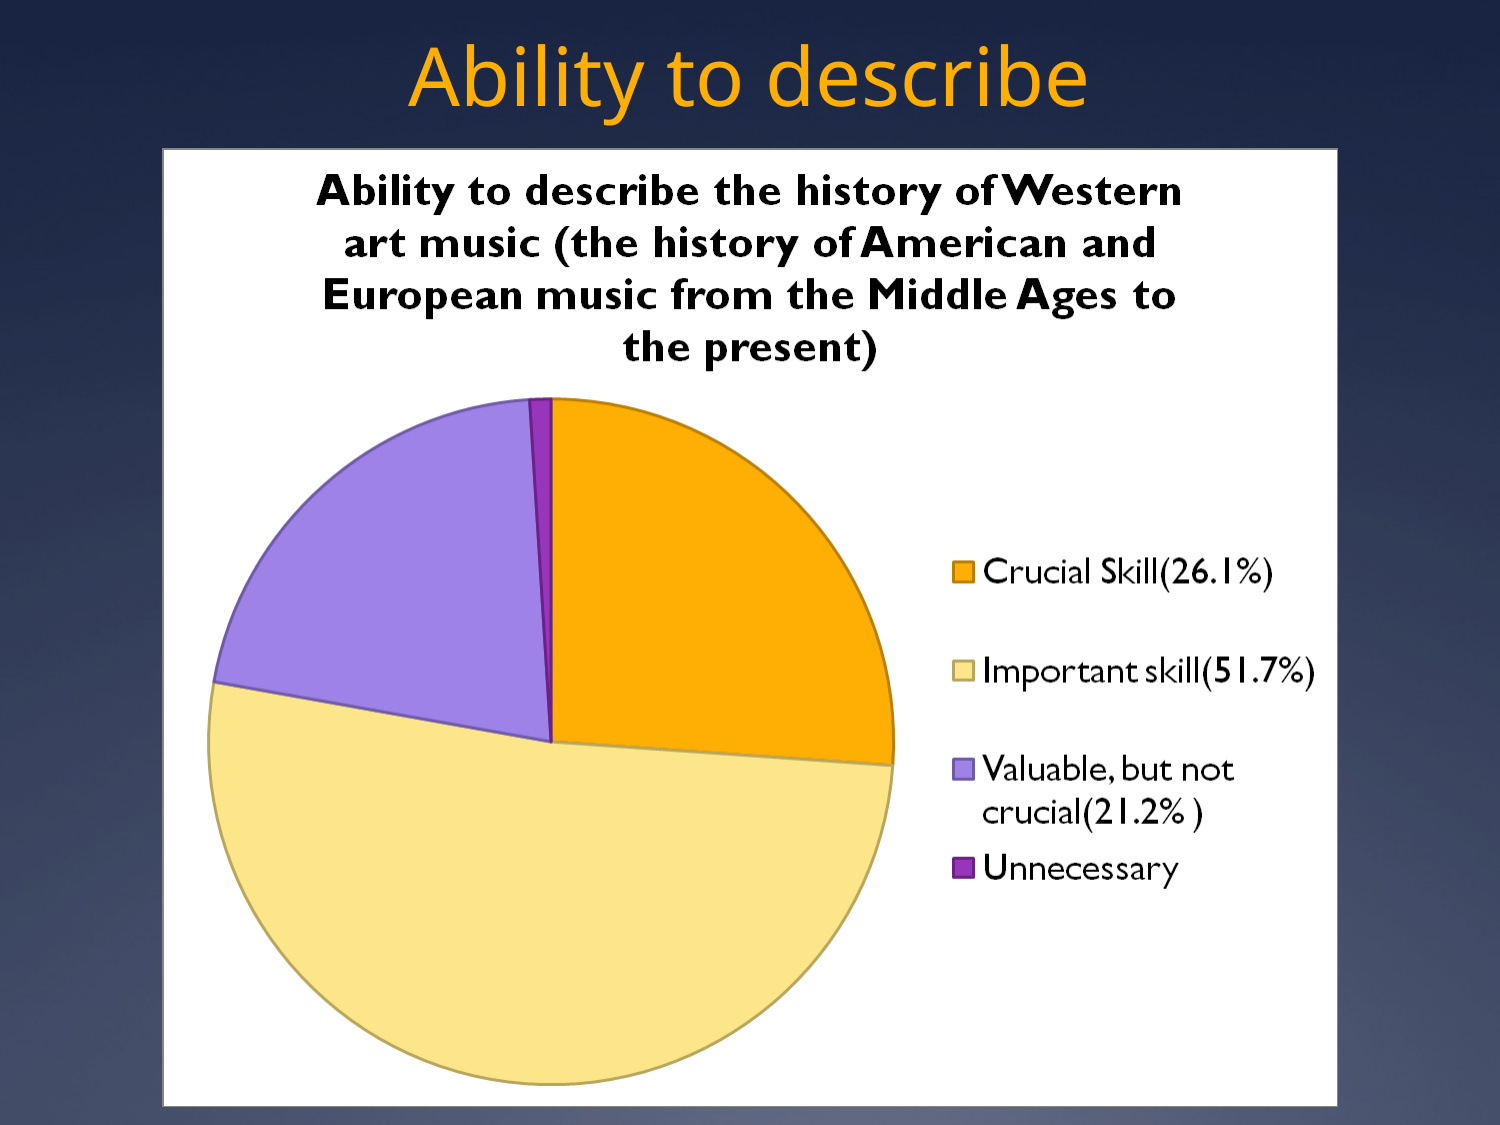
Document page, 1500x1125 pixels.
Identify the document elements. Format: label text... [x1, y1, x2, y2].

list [161, 147, 1339, 1108]
title Ability to describe [100, 17, 1400, 132]
